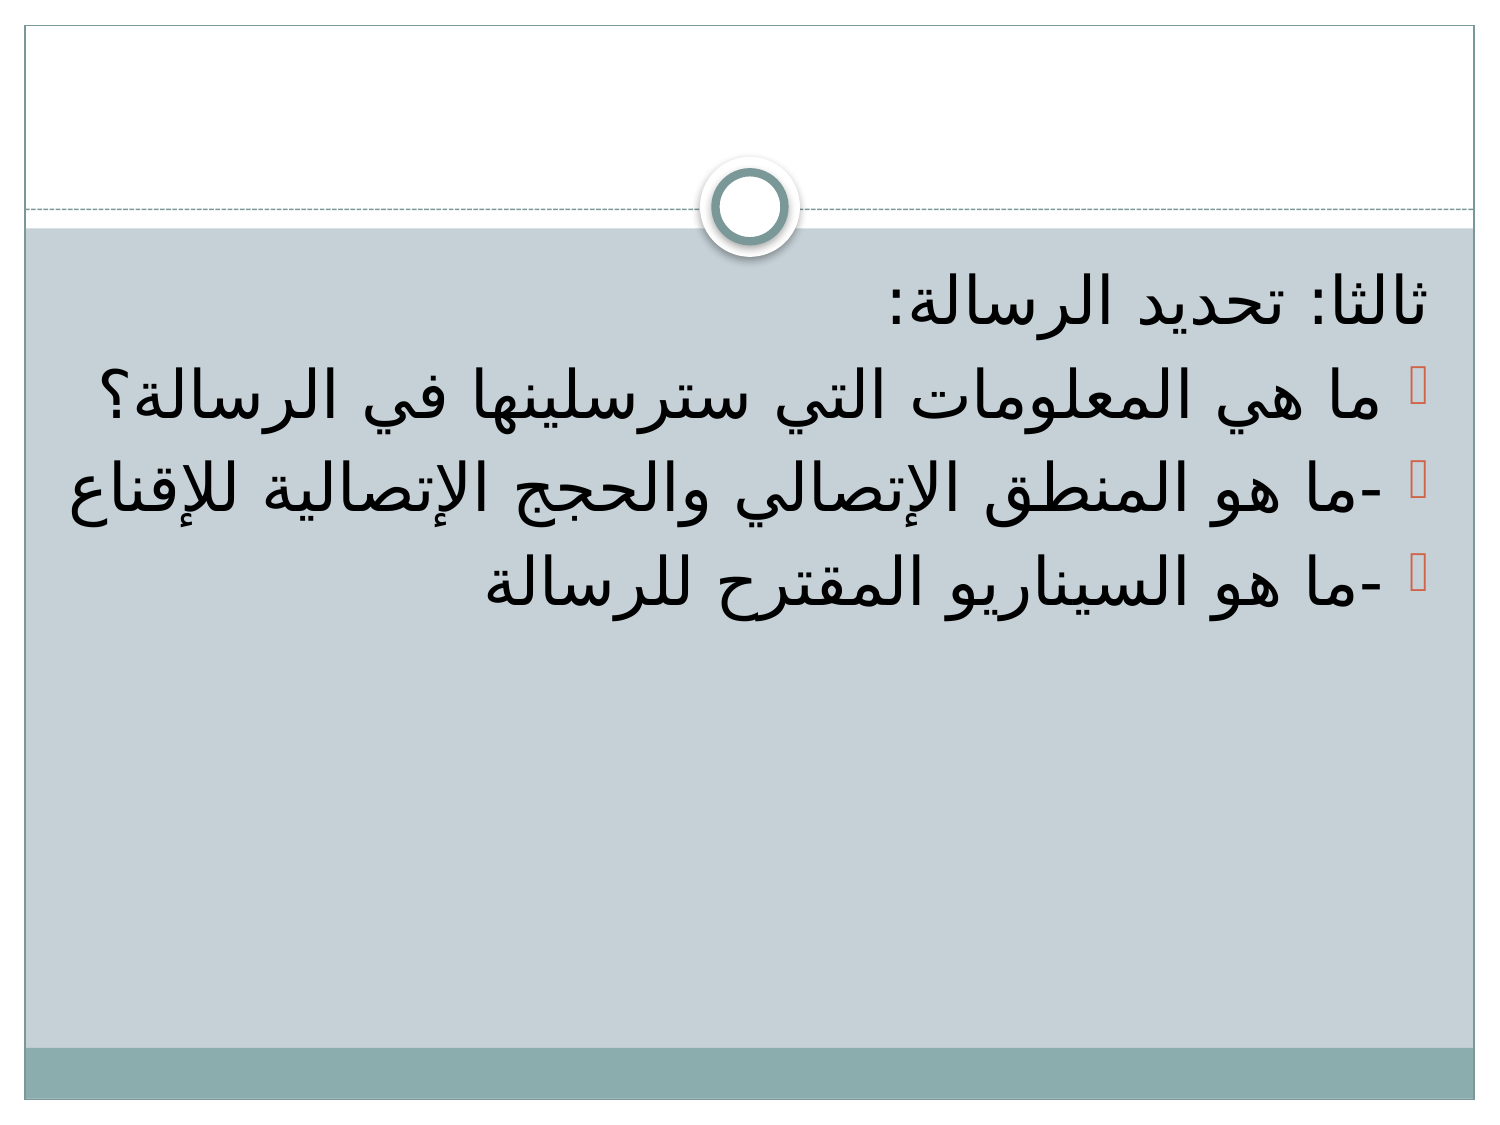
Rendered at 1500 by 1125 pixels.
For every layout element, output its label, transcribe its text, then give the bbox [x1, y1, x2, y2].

list ثالثا: تحديد الرسالة: ما هي المعلومات التي سترسلينها في الرسالة؟ -ما هو المنطق الإتصالي والحجج الإتصالية للإقناع -ما هو السيناريو المقترح للرسالة [49, 250, 1445, 1001]
